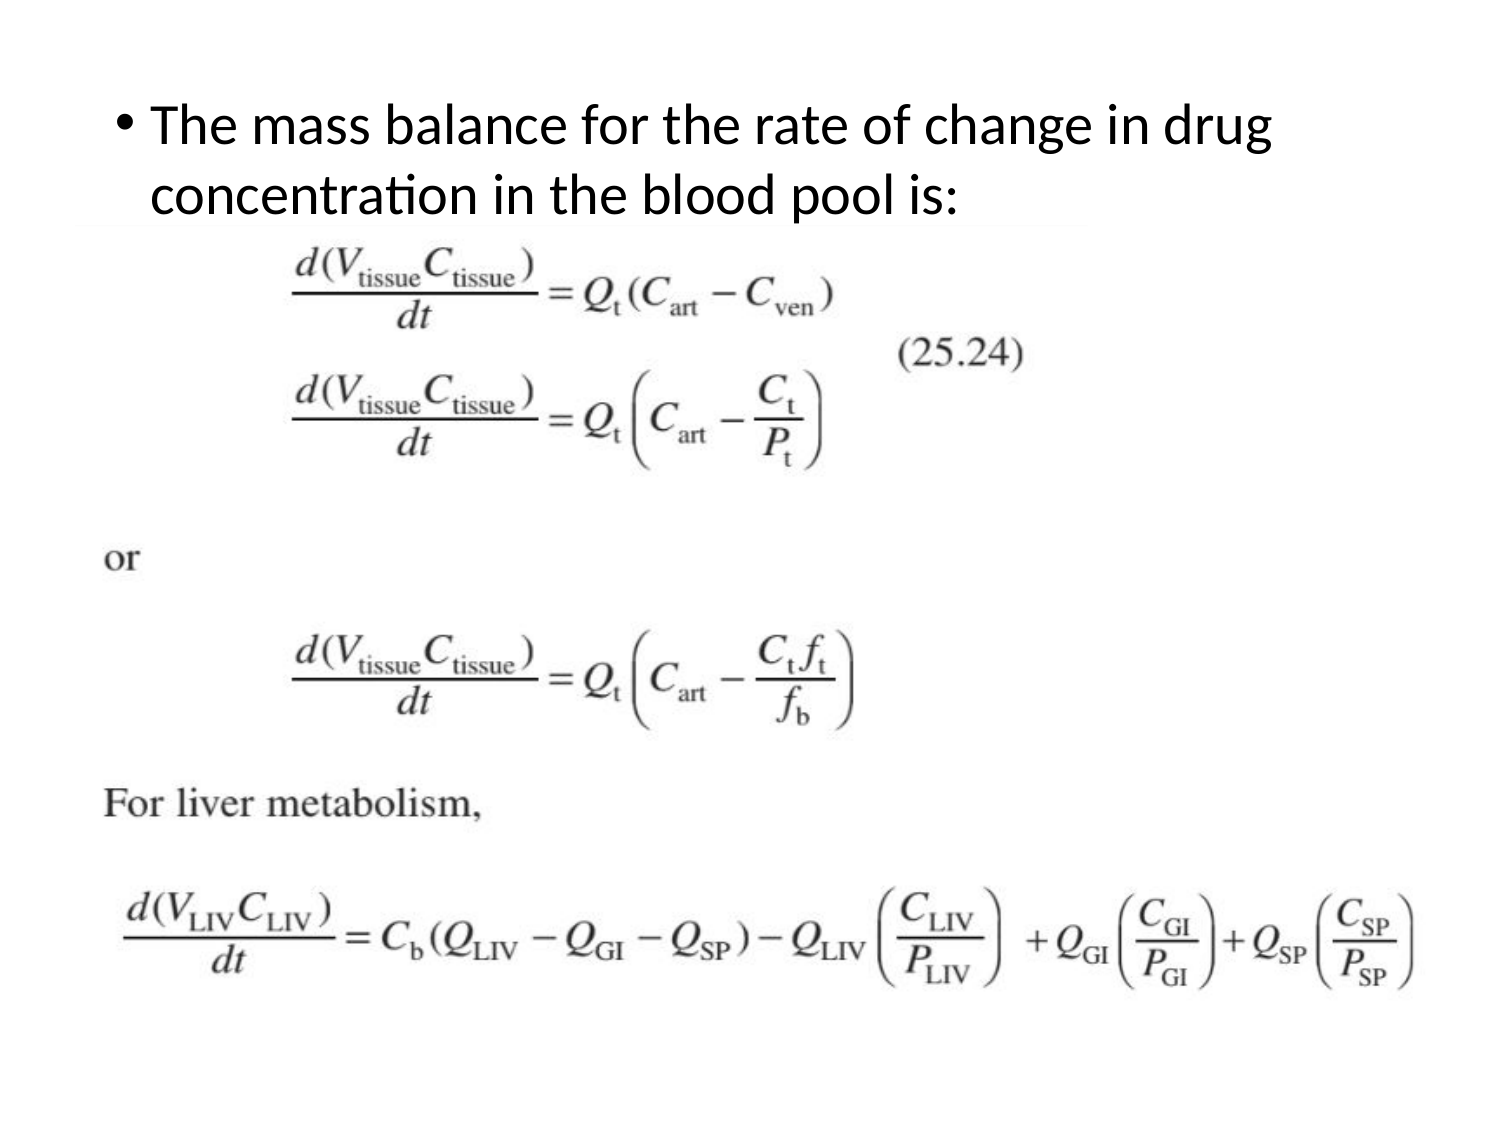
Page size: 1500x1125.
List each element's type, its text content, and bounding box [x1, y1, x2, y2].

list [74, 224, 1088, 1013]
picture [1012, 862, 1441, 1038]
title The mass balance for the rate of change in drug concentration in the blood pool is: [99, 62, 1300, 250]
